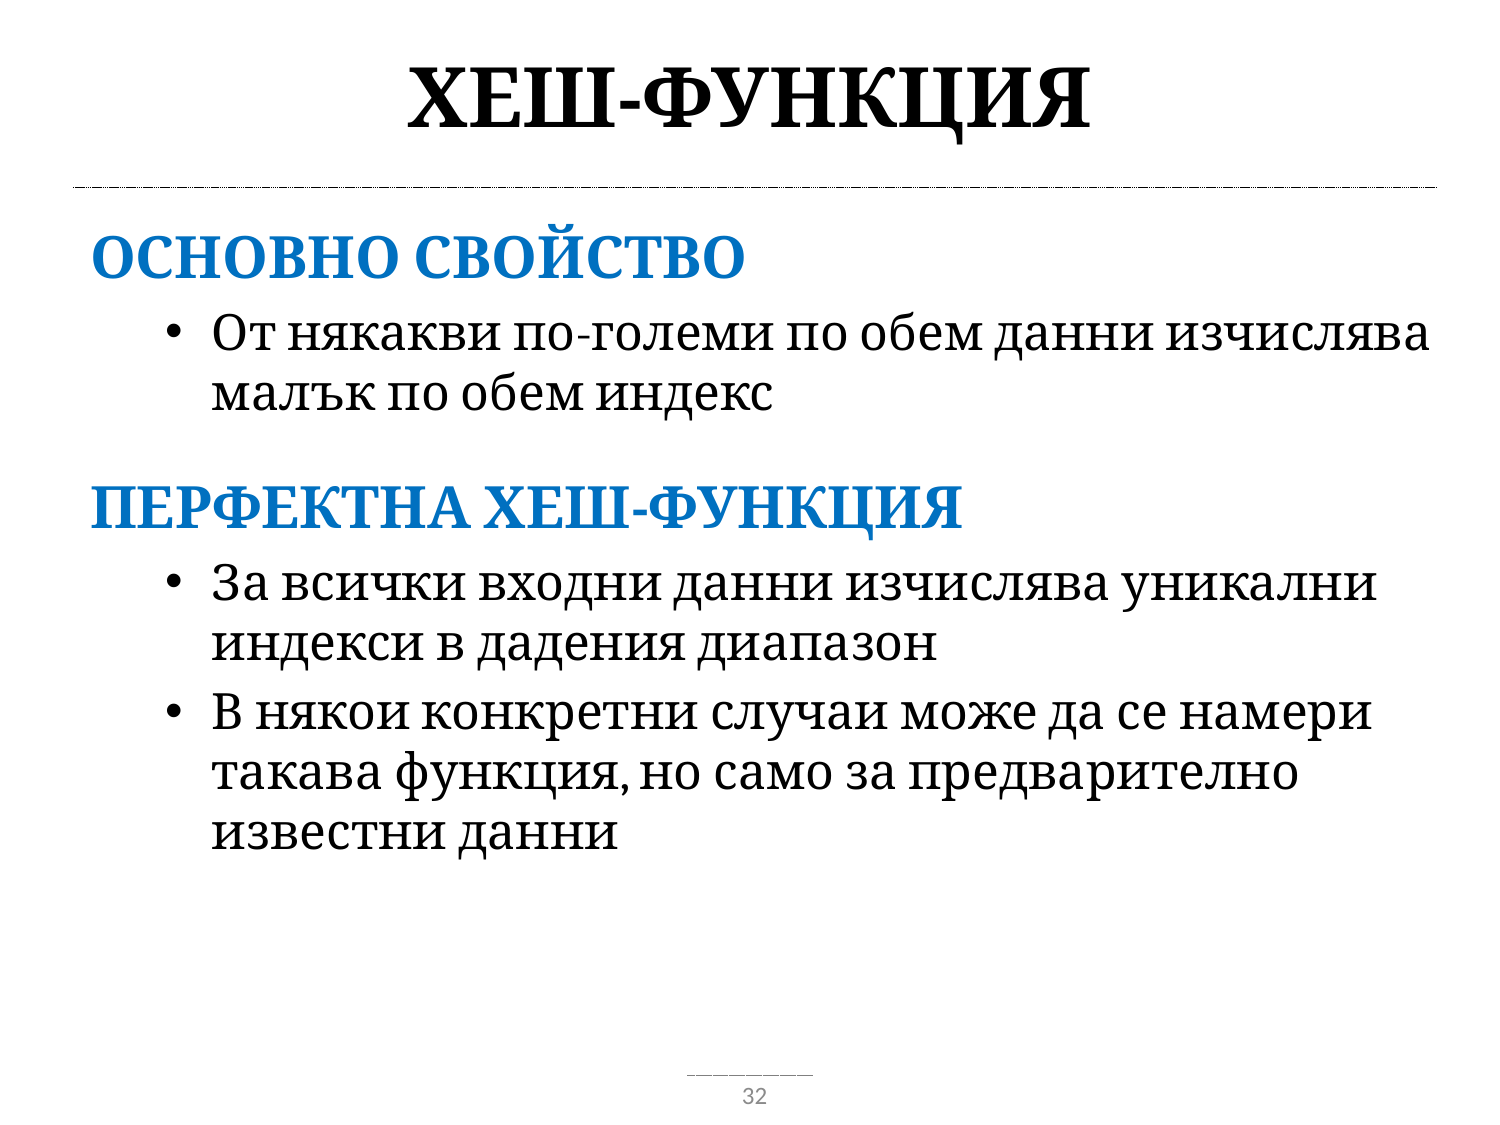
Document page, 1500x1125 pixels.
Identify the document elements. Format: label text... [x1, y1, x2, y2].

title Хеш-функция [0, 0, 1500, 188]
slide_number 32 [579, 1065, 930, 1125]
list Основно свойство От някакви по-големи по обем данни изчислява малък по обем индекс Перфектна хеш-функция За всички входни данни изчислява уникални индекси в дадения диапазон В някои конкретни случаи може да се намери такава функция, но само за предварително известни данни [75, 212, 1450, 1063]
